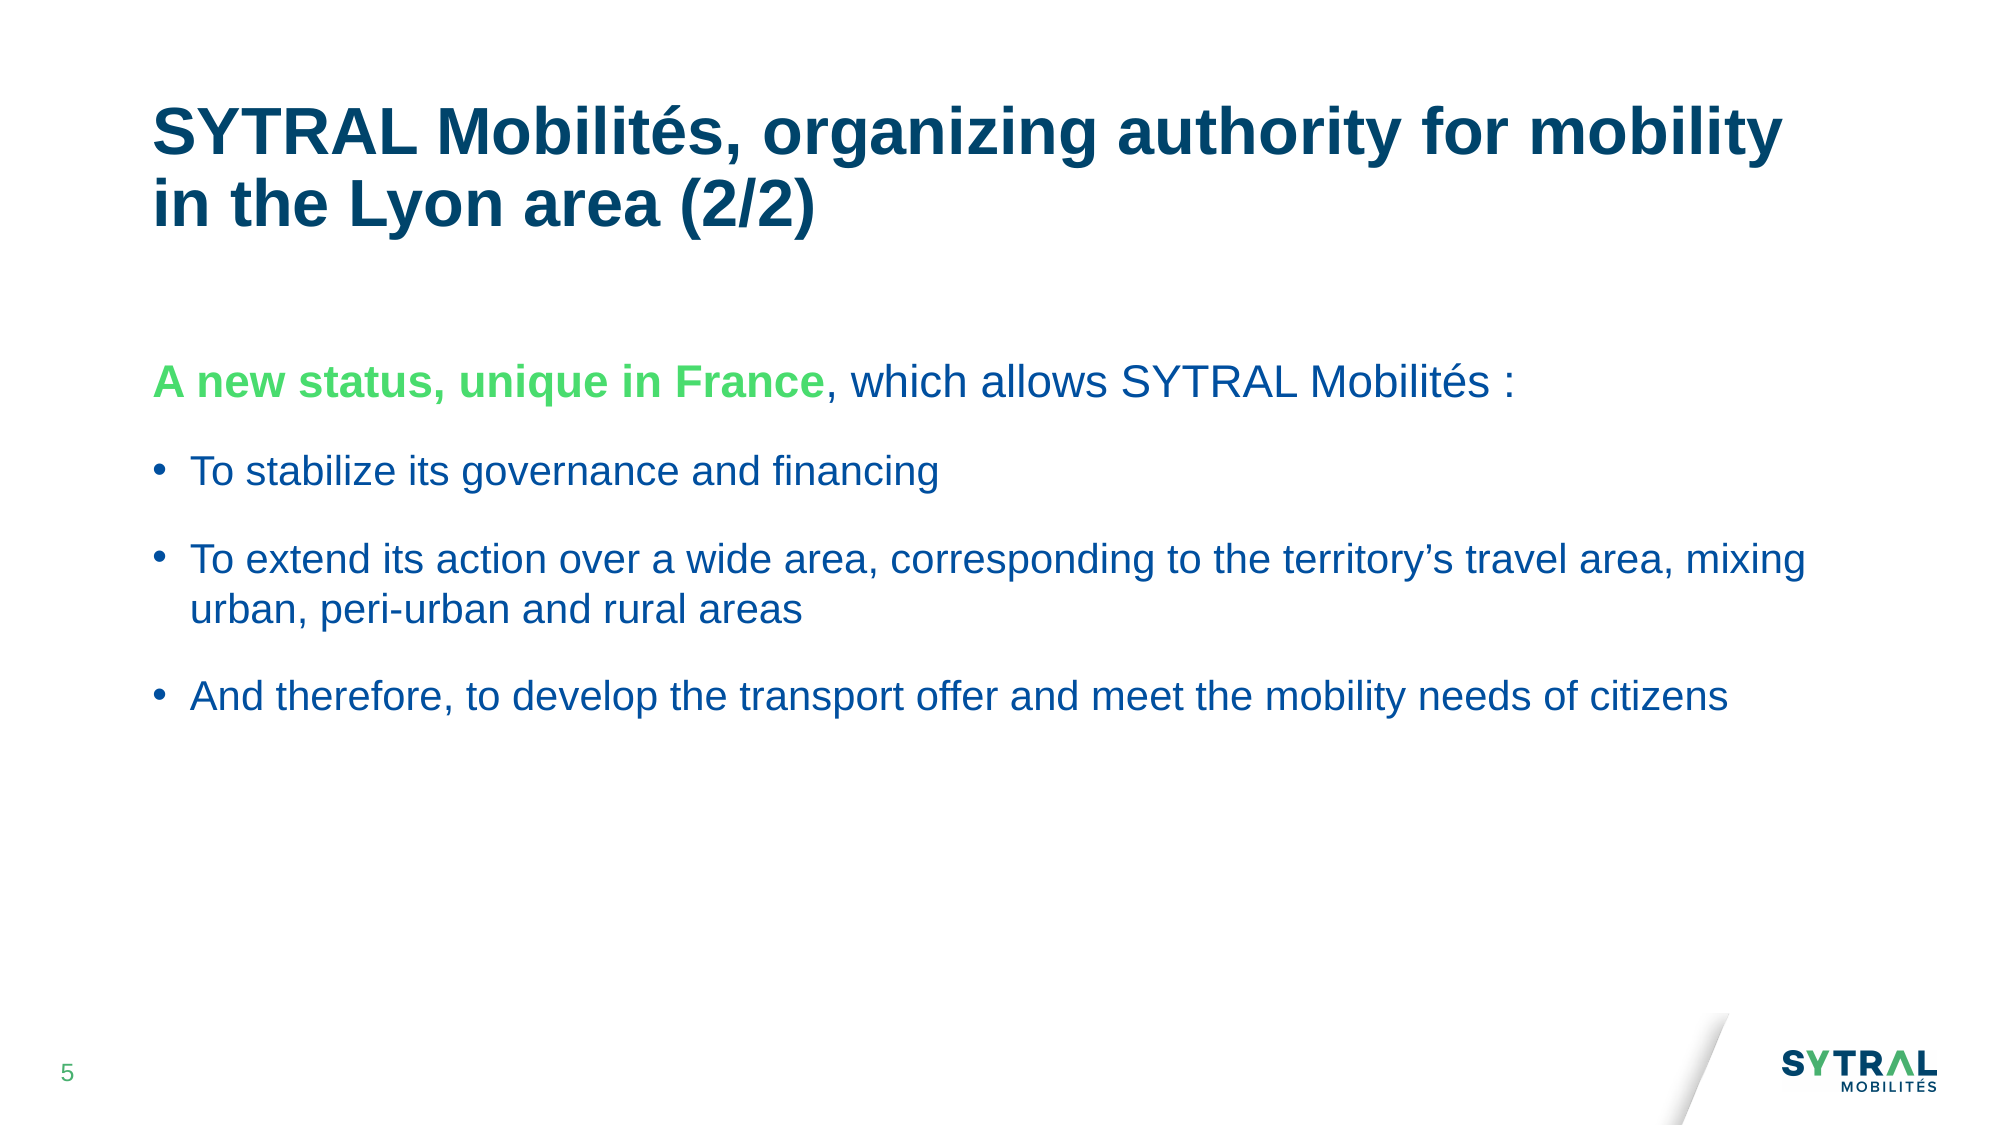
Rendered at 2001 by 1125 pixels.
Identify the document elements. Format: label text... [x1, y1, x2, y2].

list A new status, unique in France, which allows SYTRAL Mobilités : To stabilize its governance and financing To extend its action over a wide area, corresponding to the territory’s travel area, mixing urban, peri-urban and rural areas And therefore, to develop the transport offer and meet the mobility needs of citizens [137, 344, 1863, 1014]
text_box 5 [45, 1041, 130, 1101]
picture [1584, 1013, 2001, 1125]
title SYTRAL Mobilités, organizing authority for mobility in the Lyon area (2/2) [137, 59, 1863, 278]
